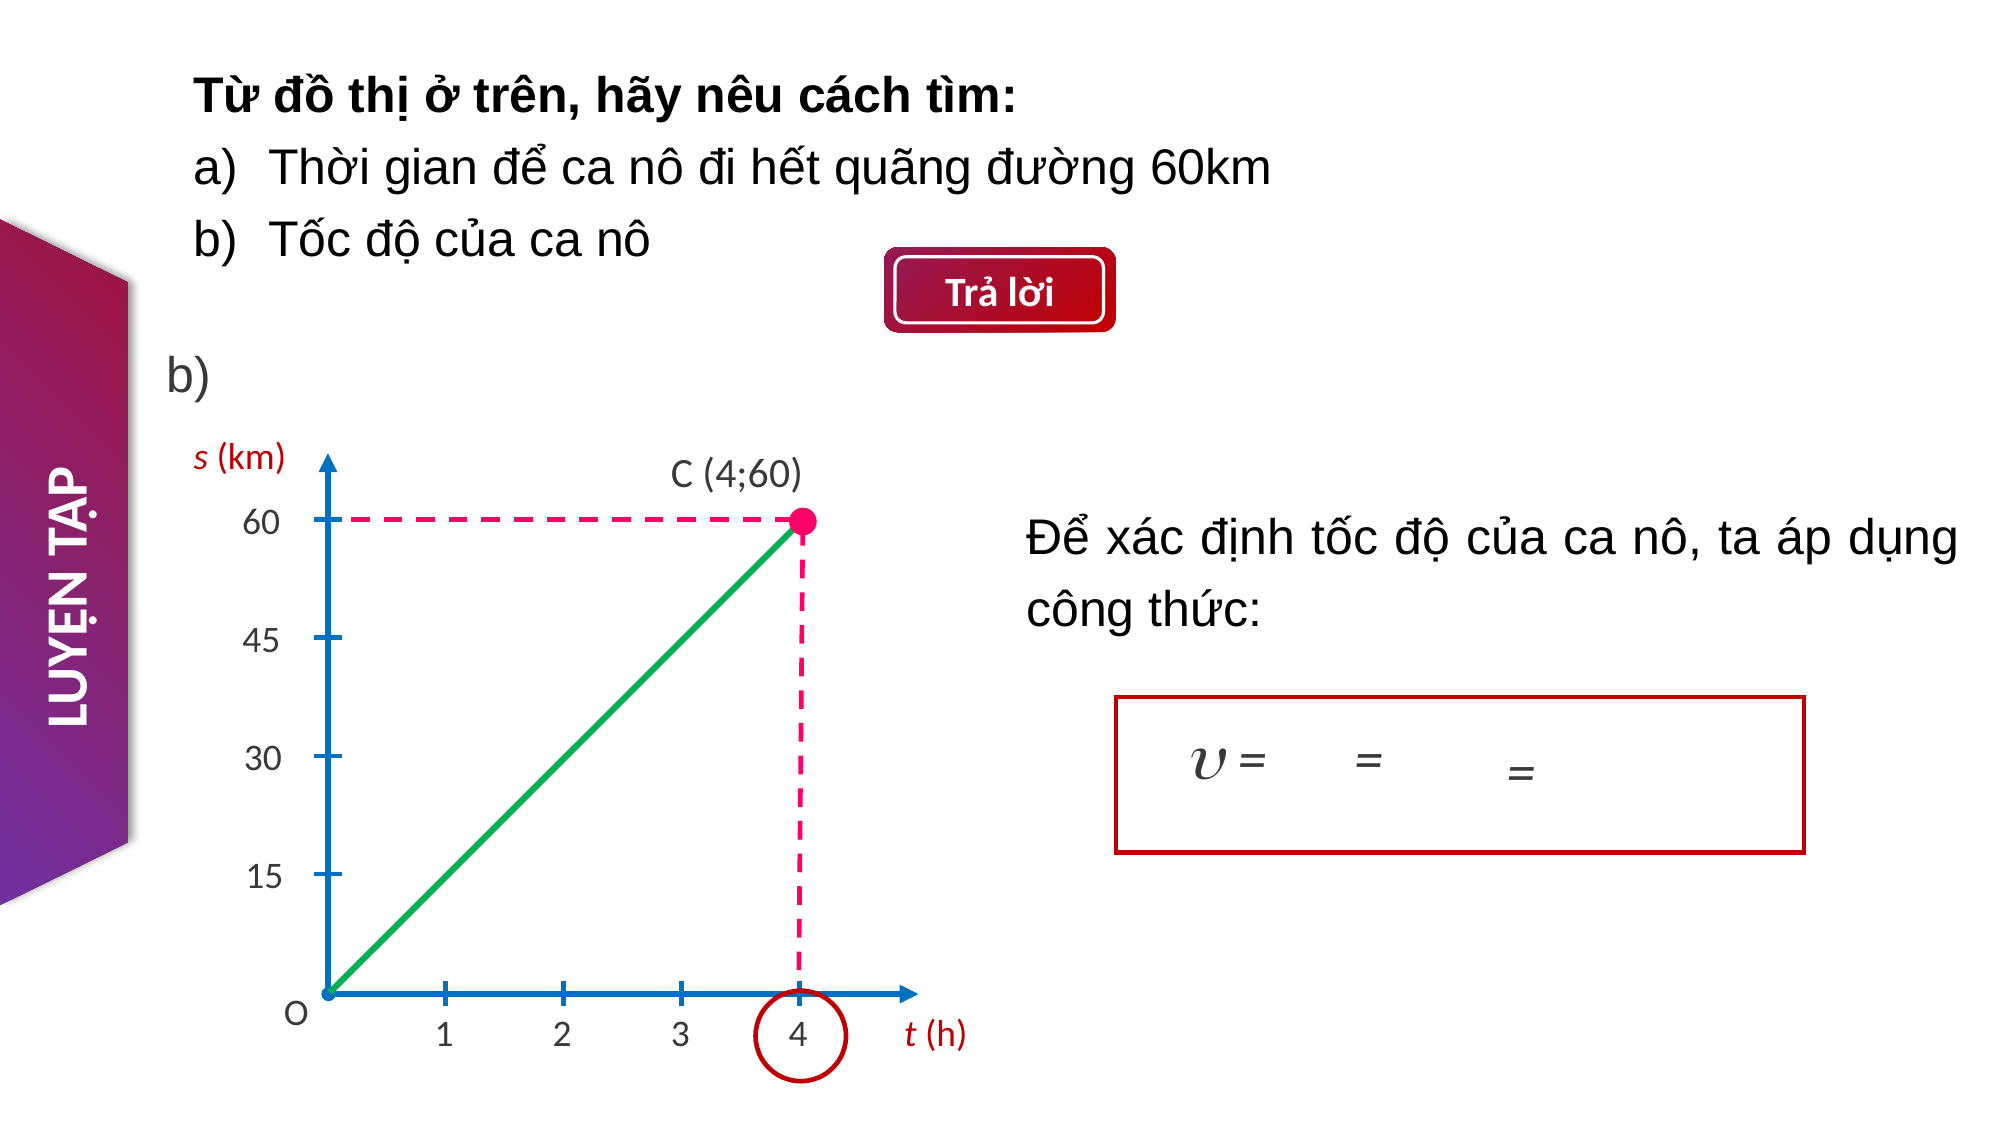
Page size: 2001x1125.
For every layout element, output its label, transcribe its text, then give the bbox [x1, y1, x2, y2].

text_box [884, 247, 1116, 333]
text_box b) [152, 335, 312, 410]
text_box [0, 219, 128, 906]
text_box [178, 424, 1000, 1082]
text_box Để xác định tốc độ của ca nô, ta áp dụng công thức: [1011, 485, 1975, 645]
text_box Từ đồ thị ở trên, hãy nêu cách tìm: Thời gian để ca nô đi hết quãng đường 60km Tốc độ của ca nô [178, 43, 2000, 274]
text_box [1115, 696, 1851, 853]
